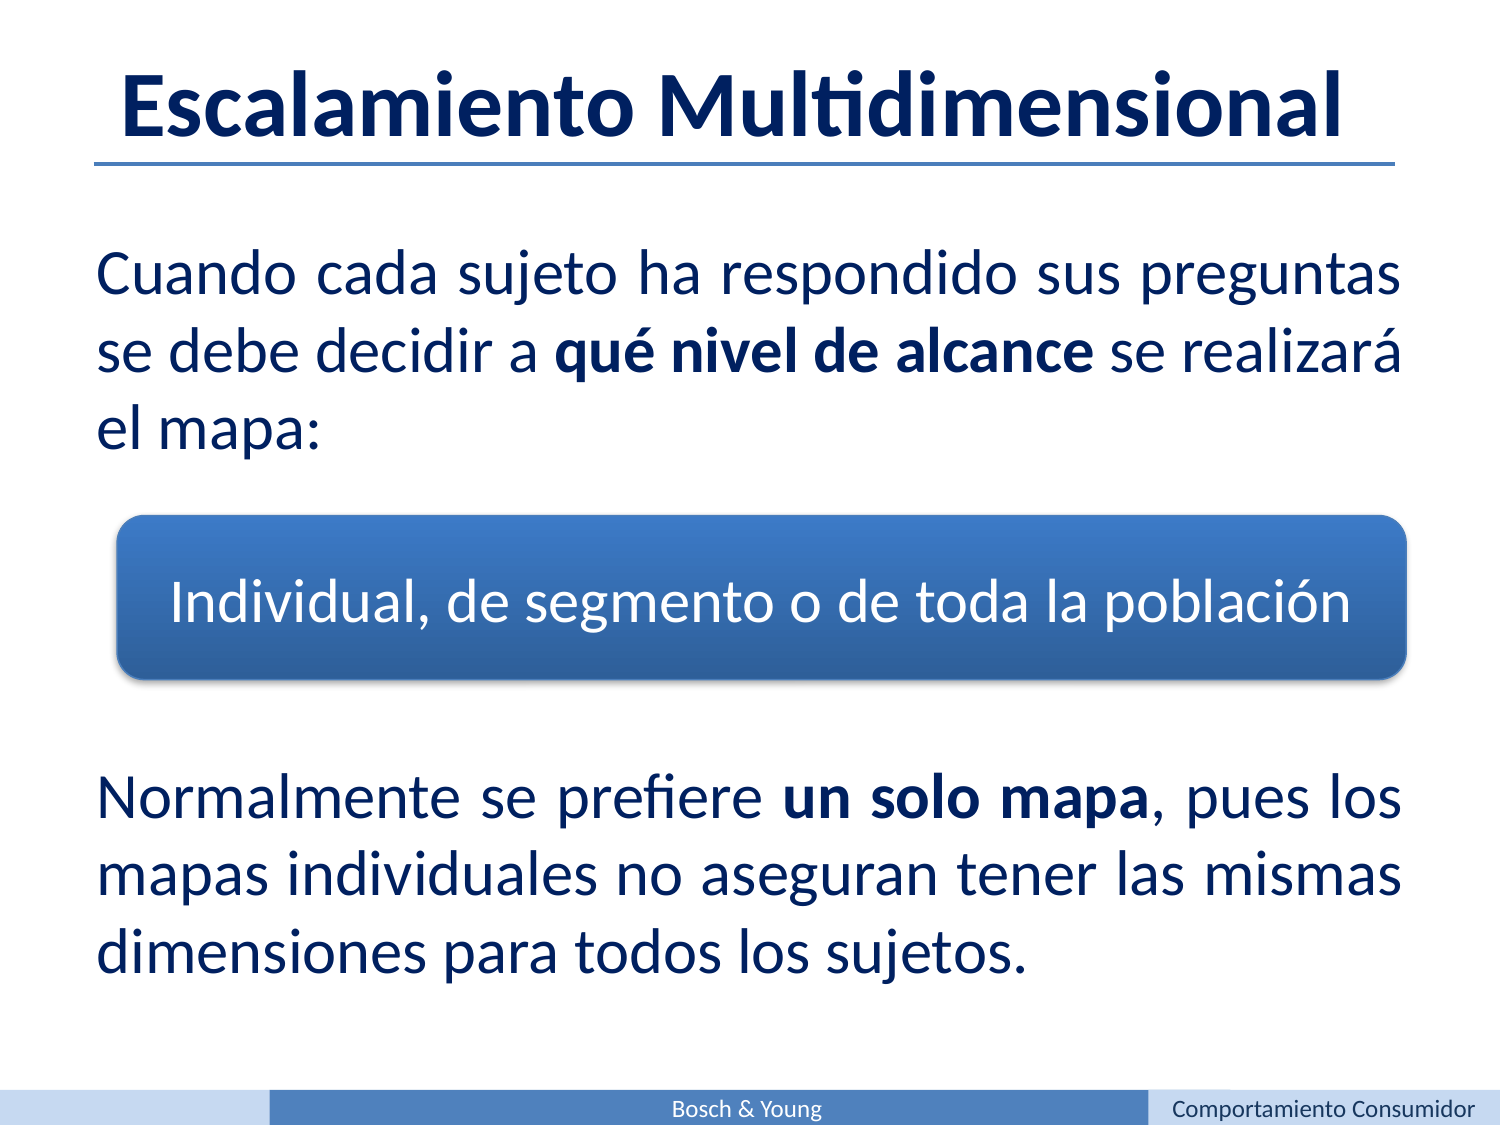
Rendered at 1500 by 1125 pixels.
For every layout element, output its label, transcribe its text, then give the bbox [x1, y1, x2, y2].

text_box Escalamiento Multidimensional [46, 35, 1418, 163]
text_box Comportamiento Consumidor [1146, 1088, 1500, 1125]
text_box Individual, de segmento o de toda la población [116, 514, 1407, 681]
text_box Normalmente se prefiere un solo mapa, pues los mapas individuales no aseguran tener las mismas dimensiones para todos los sujetos. [81, 746, 1418, 994]
text_box Cuando cada sujeto ha respondido sus preguntas se debe decidir a qué nivel de alcance se realizará el mapa: [81, 222, 1418, 470]
text_box [0, 1088, 272, 1125]
text_box Bosch & Young [272, 1088, 1146, 1125]
